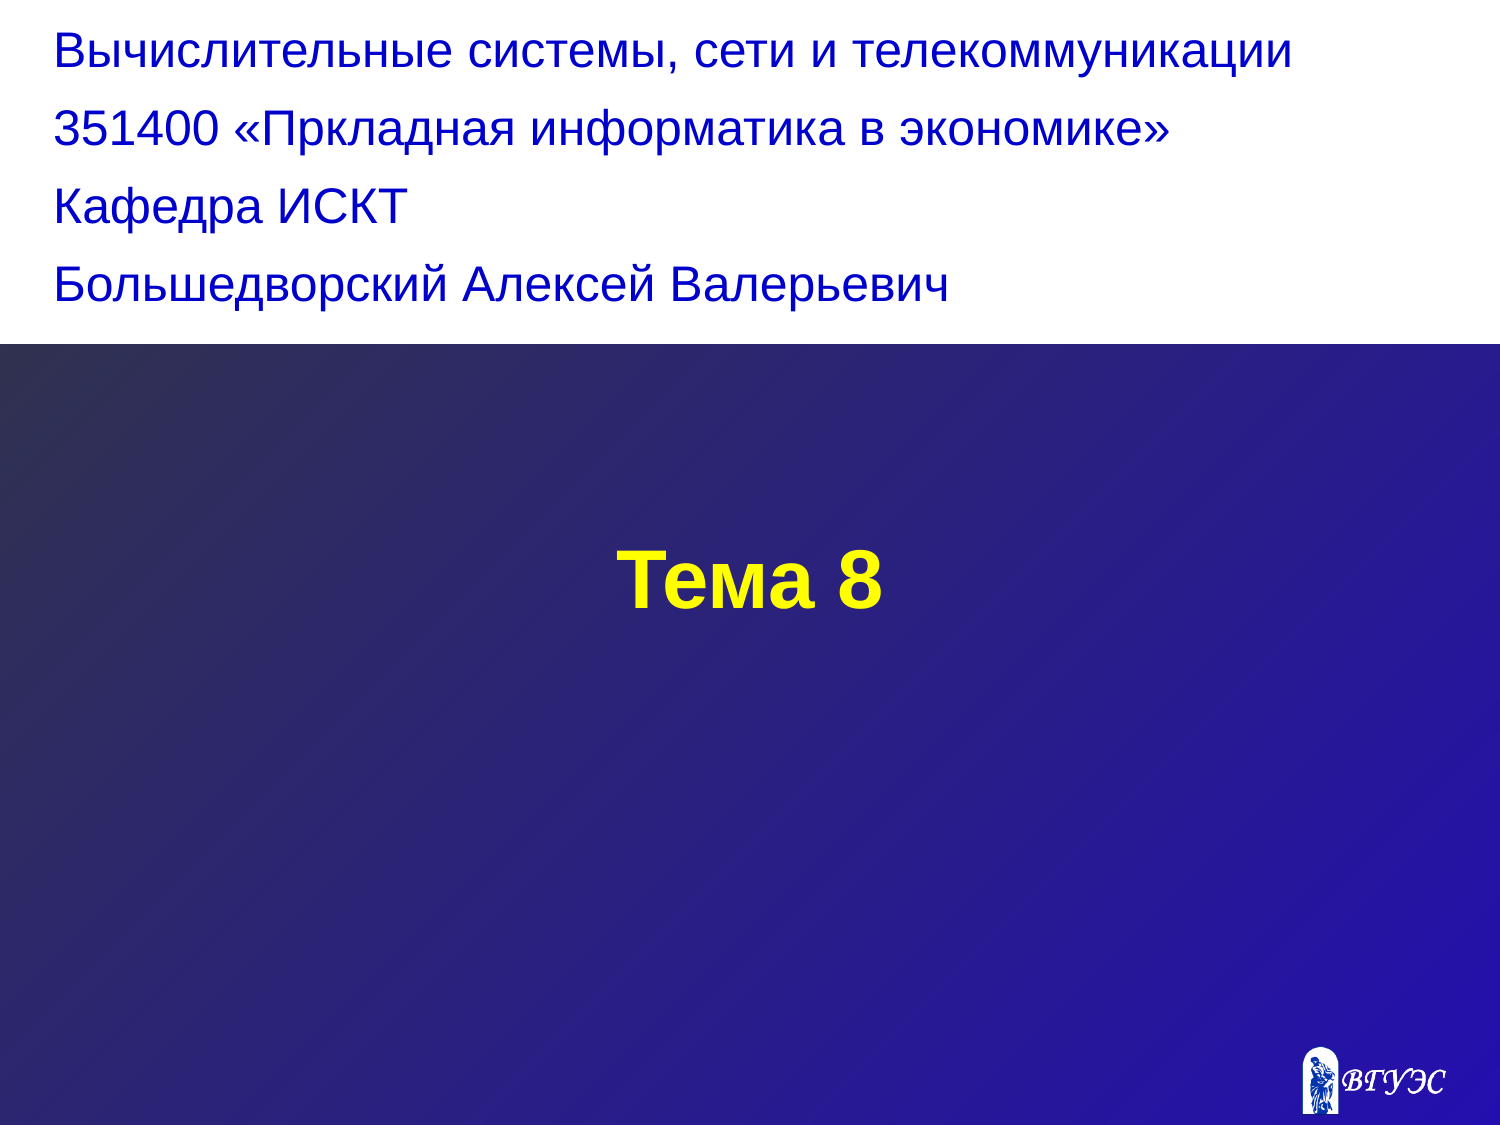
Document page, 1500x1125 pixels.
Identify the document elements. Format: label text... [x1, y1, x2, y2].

text_box [0, 0, 1500, 344]
text_box Тема 8 [53, 518, 1447, 633]
text_box [53, 692, 1447, 1035]
picture [1302, 1046, 1447, 1115]
text_box Вычислительные системы, сети и телекоммуникации 351400 «Пркладная информатика в экономике» Кафедра ИСКТ Большедворский Алексей Валерьевич [53, 0, 1447, 343]
